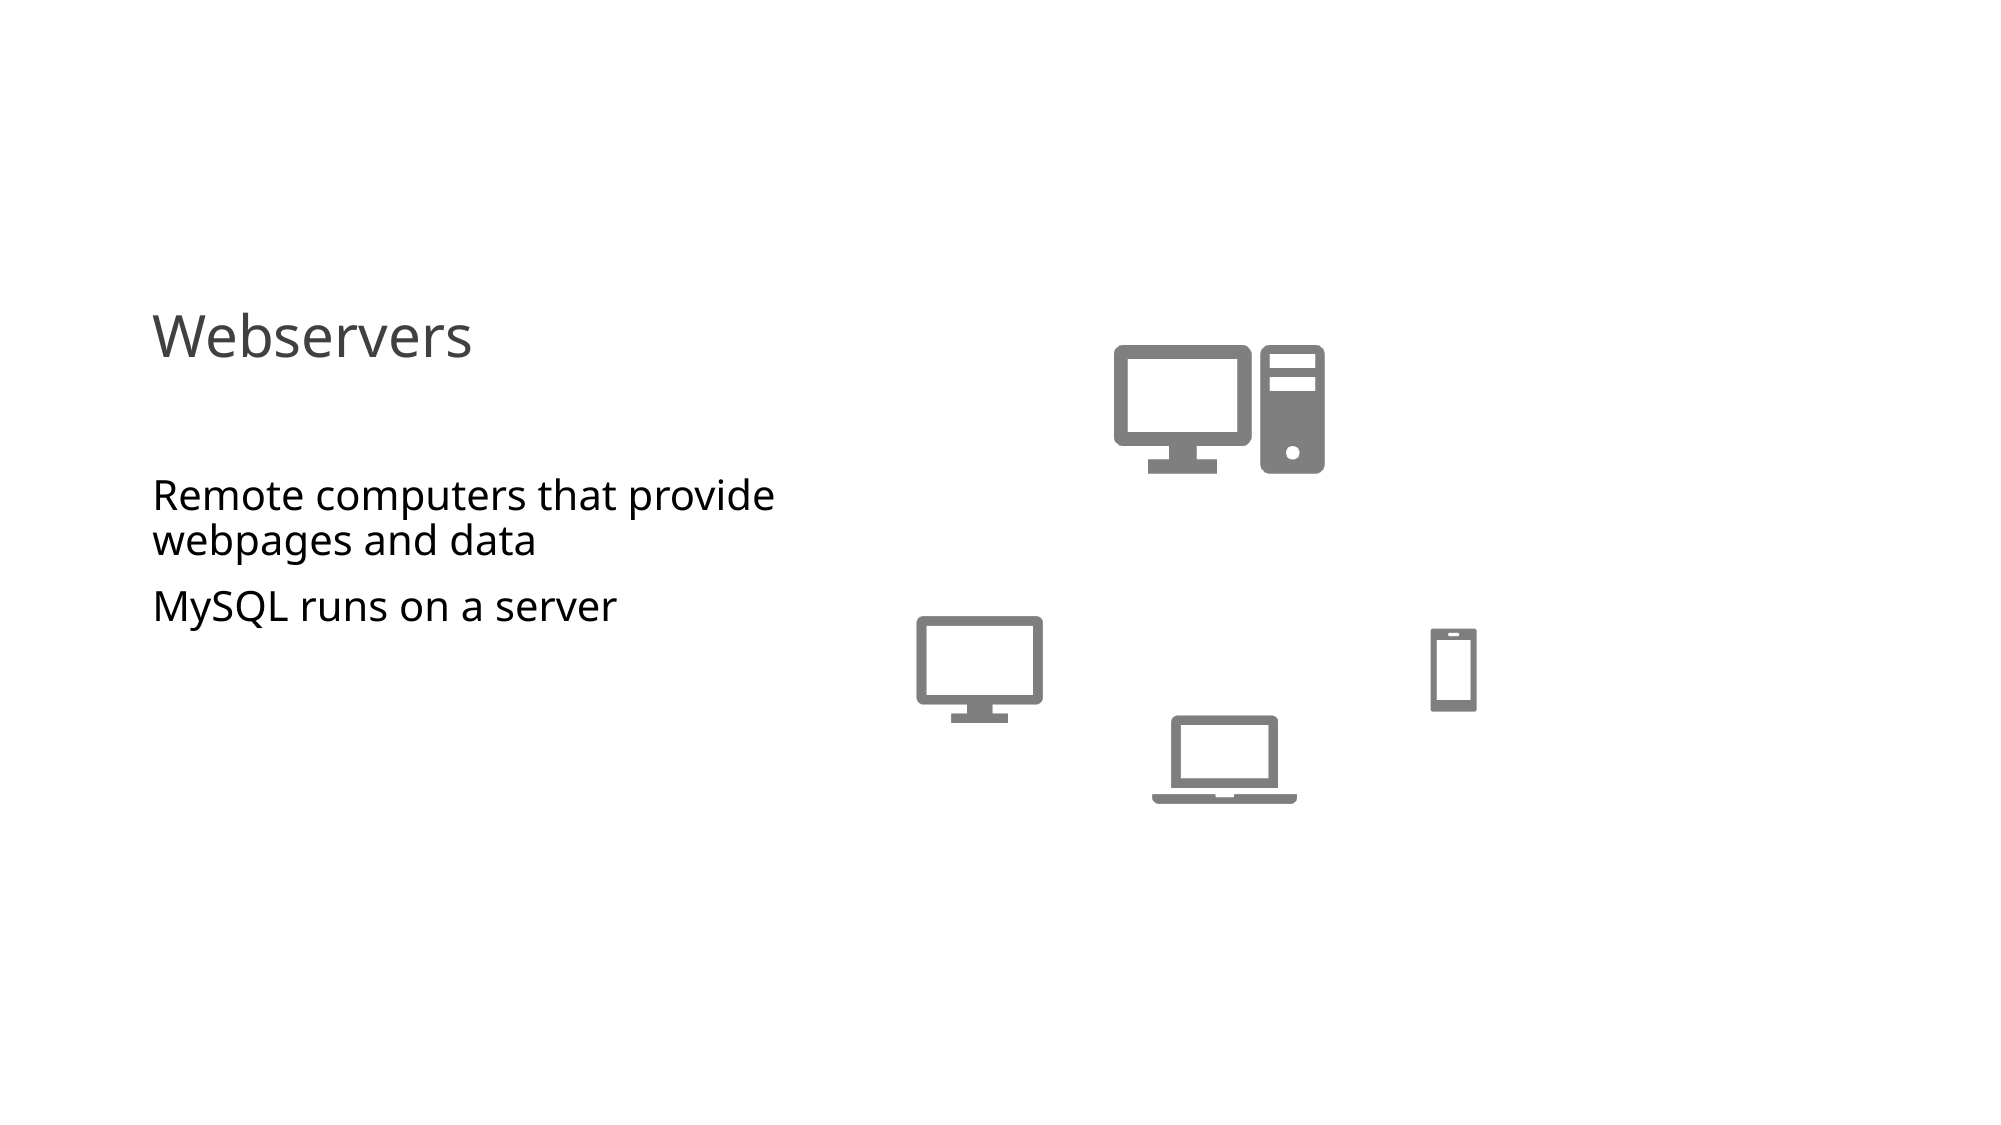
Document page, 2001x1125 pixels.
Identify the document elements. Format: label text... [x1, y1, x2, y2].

picture [904, 594, 1055, 745]
list Webservers Remote computers that provide webpages and data MySQL runs on a server [137, 299, 826, 1014]
picture [1109, 299, 1329, 519]
picture [1149, 684, 1300, 835]
picture [1408, 625, 1499, 716]
